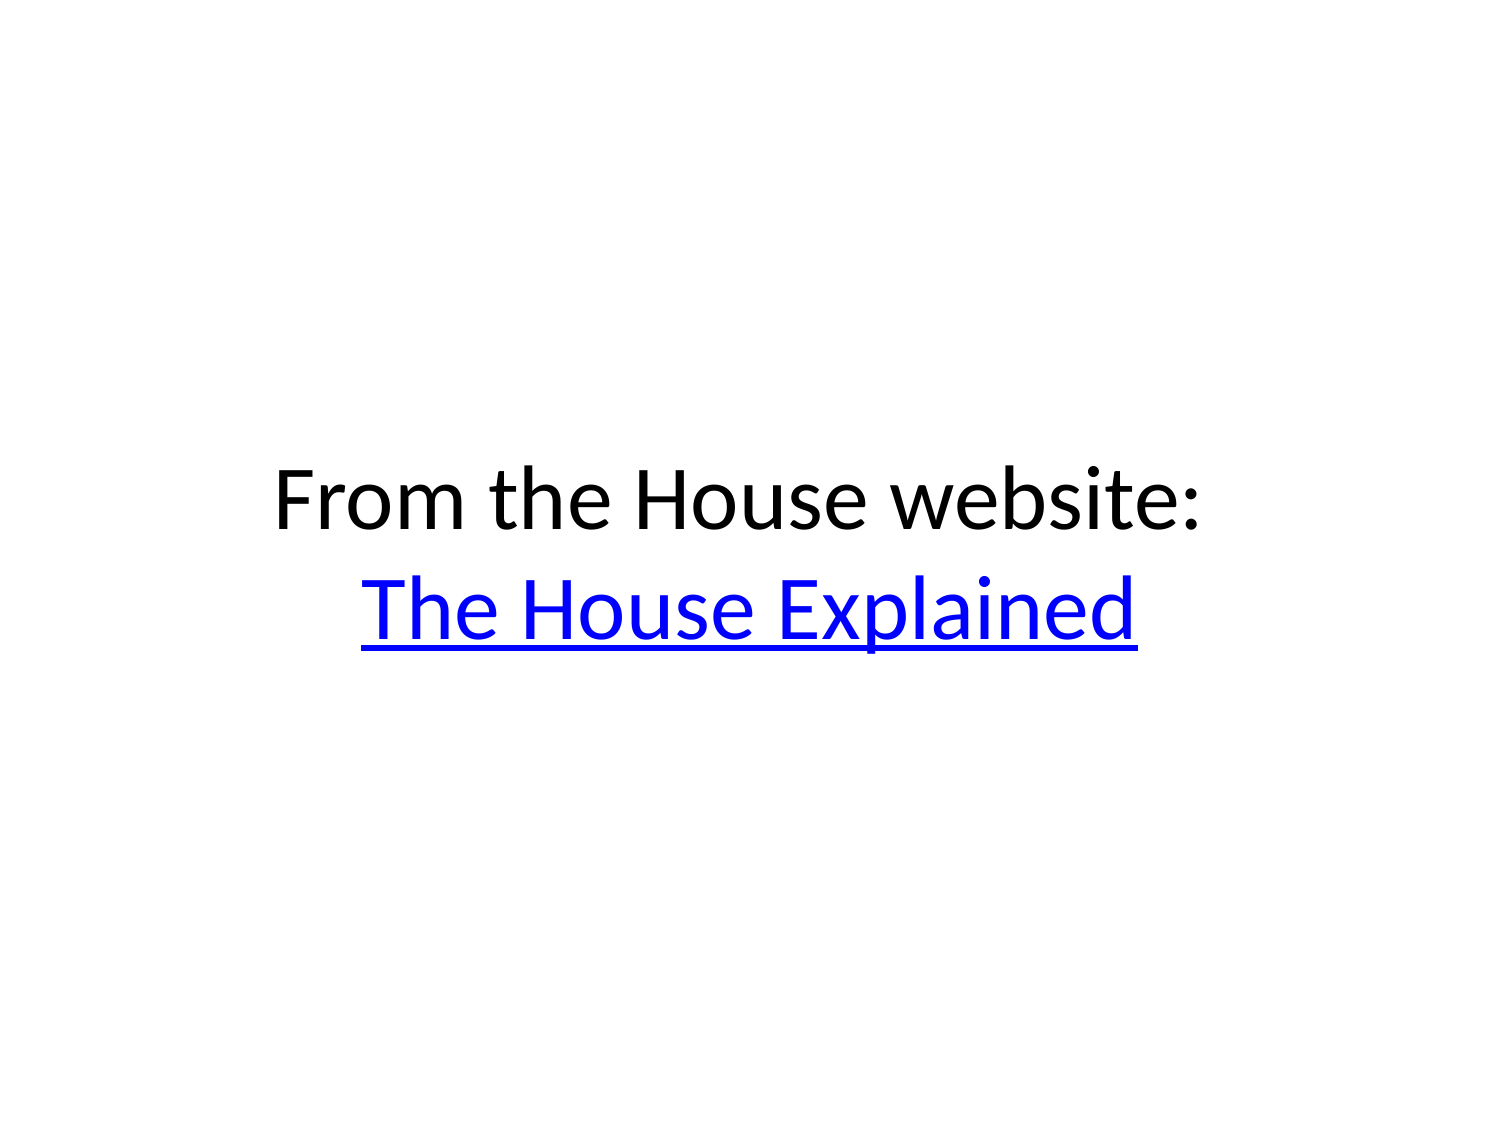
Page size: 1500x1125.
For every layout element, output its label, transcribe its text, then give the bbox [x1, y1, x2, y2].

title From the House website: The House Explained [74, 44, 1426, 1051]
